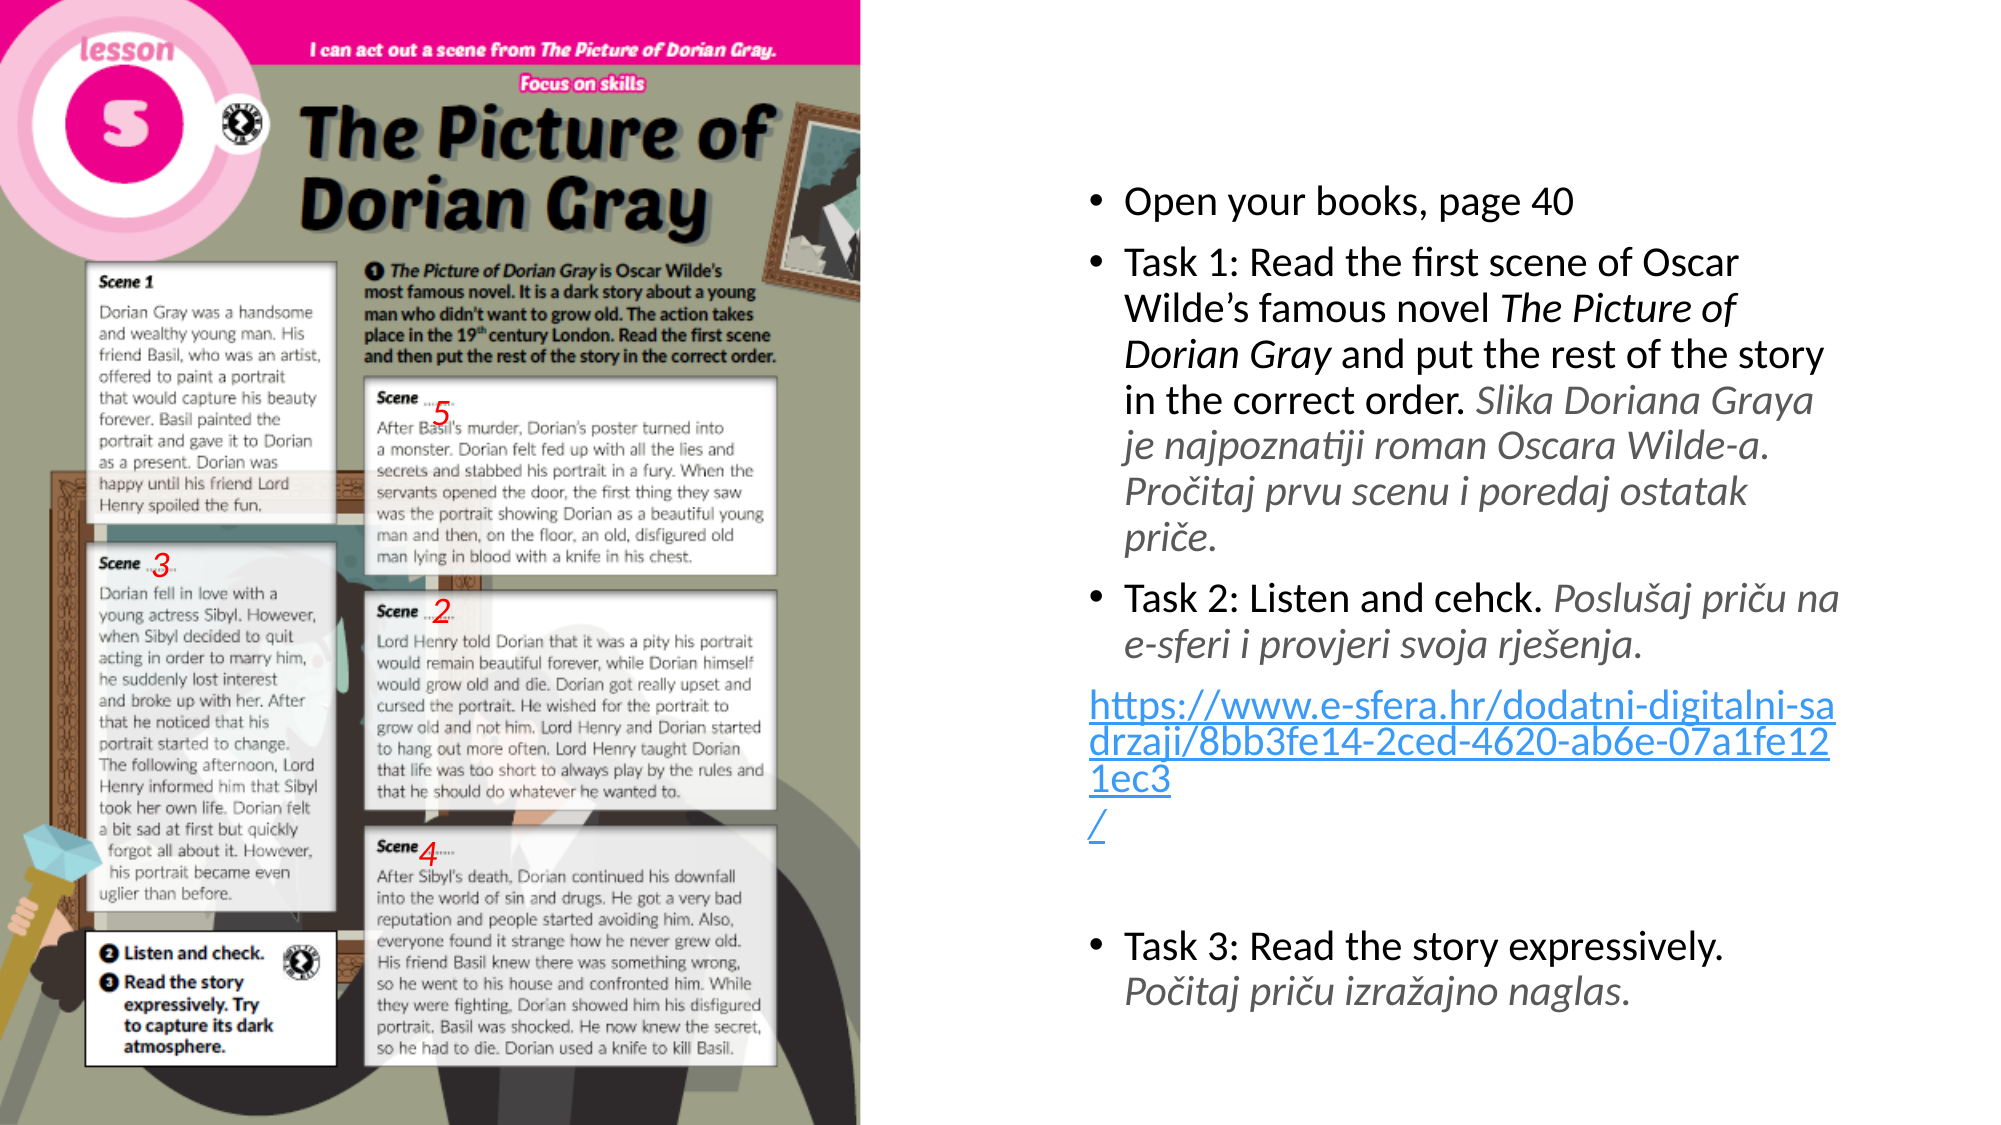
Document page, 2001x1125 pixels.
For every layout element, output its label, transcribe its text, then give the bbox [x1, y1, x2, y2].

picture [0, 0, 861, 1125]
list Open your books, page 40 Task 1: Read the first scene of Oscar Wilde’s famous novel The Picture of Dorian Gray and put the rest of the story in the correct order. Slika Doriana Graya je najpoznatiji roman Oscara Wilde-a. Pročitaj prvu scenu i poredaj ostatak priče. Task 2: Listen and cehck. Poslušaj priču na e-sferi i provjeri svoja rješenja. https://www.e-sfera.hr/dodatni-digitalni-sadrzaji/8bb3fe14-2ced-4620-ab6e-07a1fe121ec3/ Task 3: Read the story expressively. Počitaj priču izražajno naglas. [1073, 171, 1865, 954]
